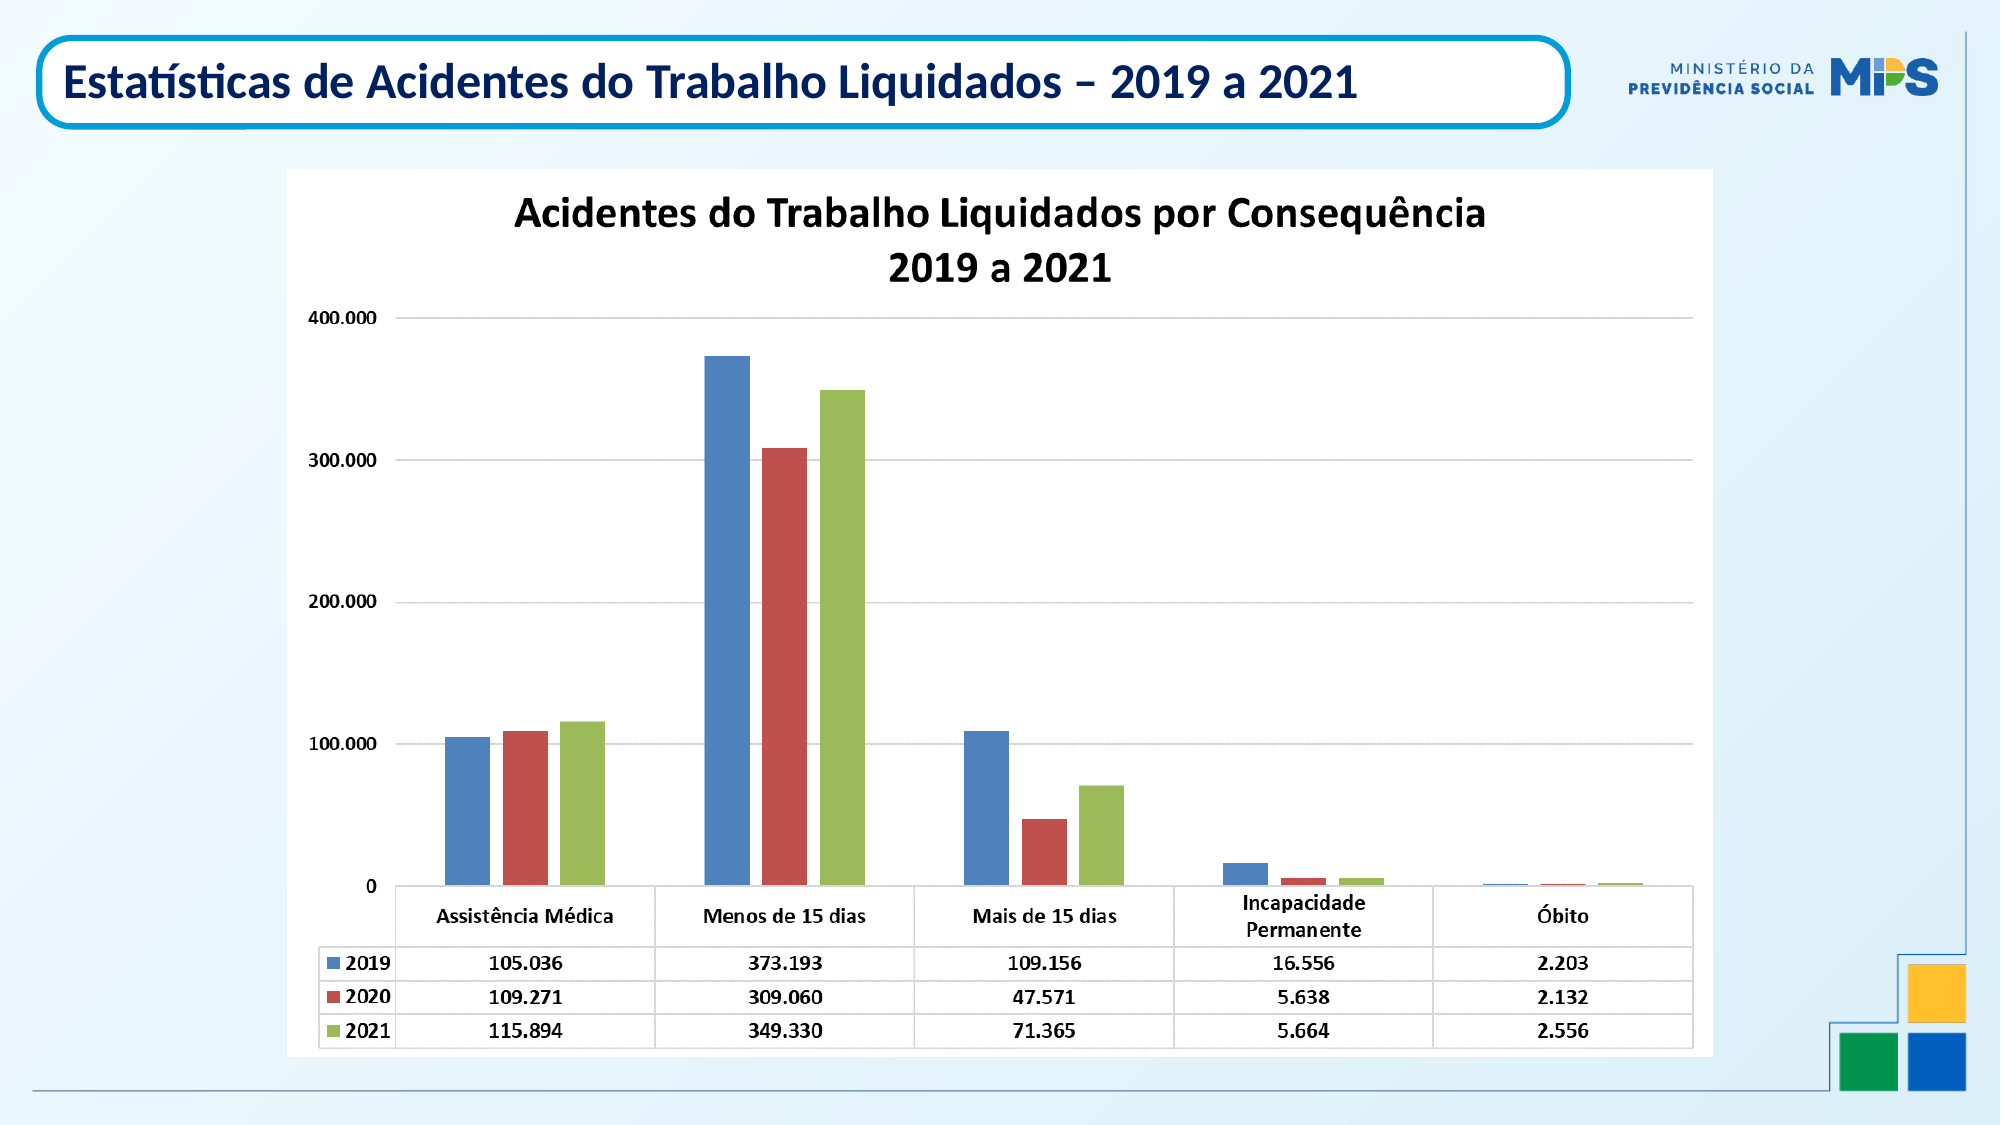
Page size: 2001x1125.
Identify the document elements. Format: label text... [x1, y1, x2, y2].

picture [0, 0, 2000, 1125]
text_box Estatísticas de Acidentes do Trabalho Liquidados – 2019 a 2021 [37, 35, 1570, 129]
